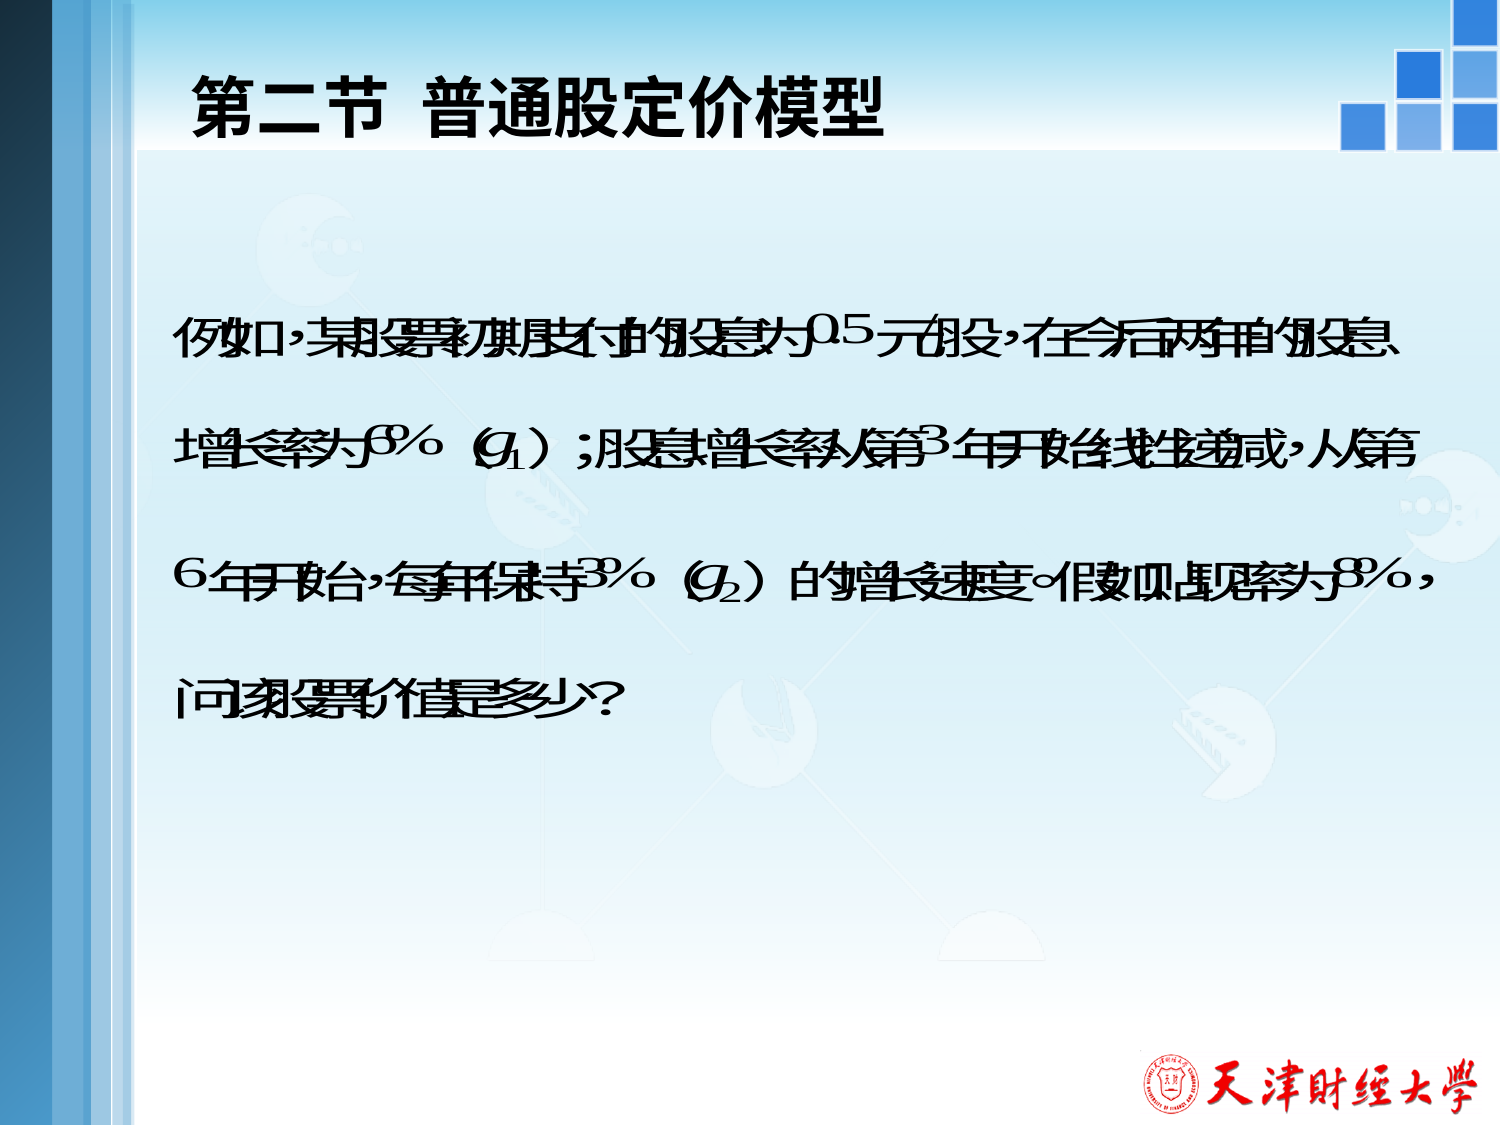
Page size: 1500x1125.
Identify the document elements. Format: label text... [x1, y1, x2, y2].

title 第二节 普通股定价模型 [174, 75, 1175, 138]
picture [132, 150, 1500, 1125]
